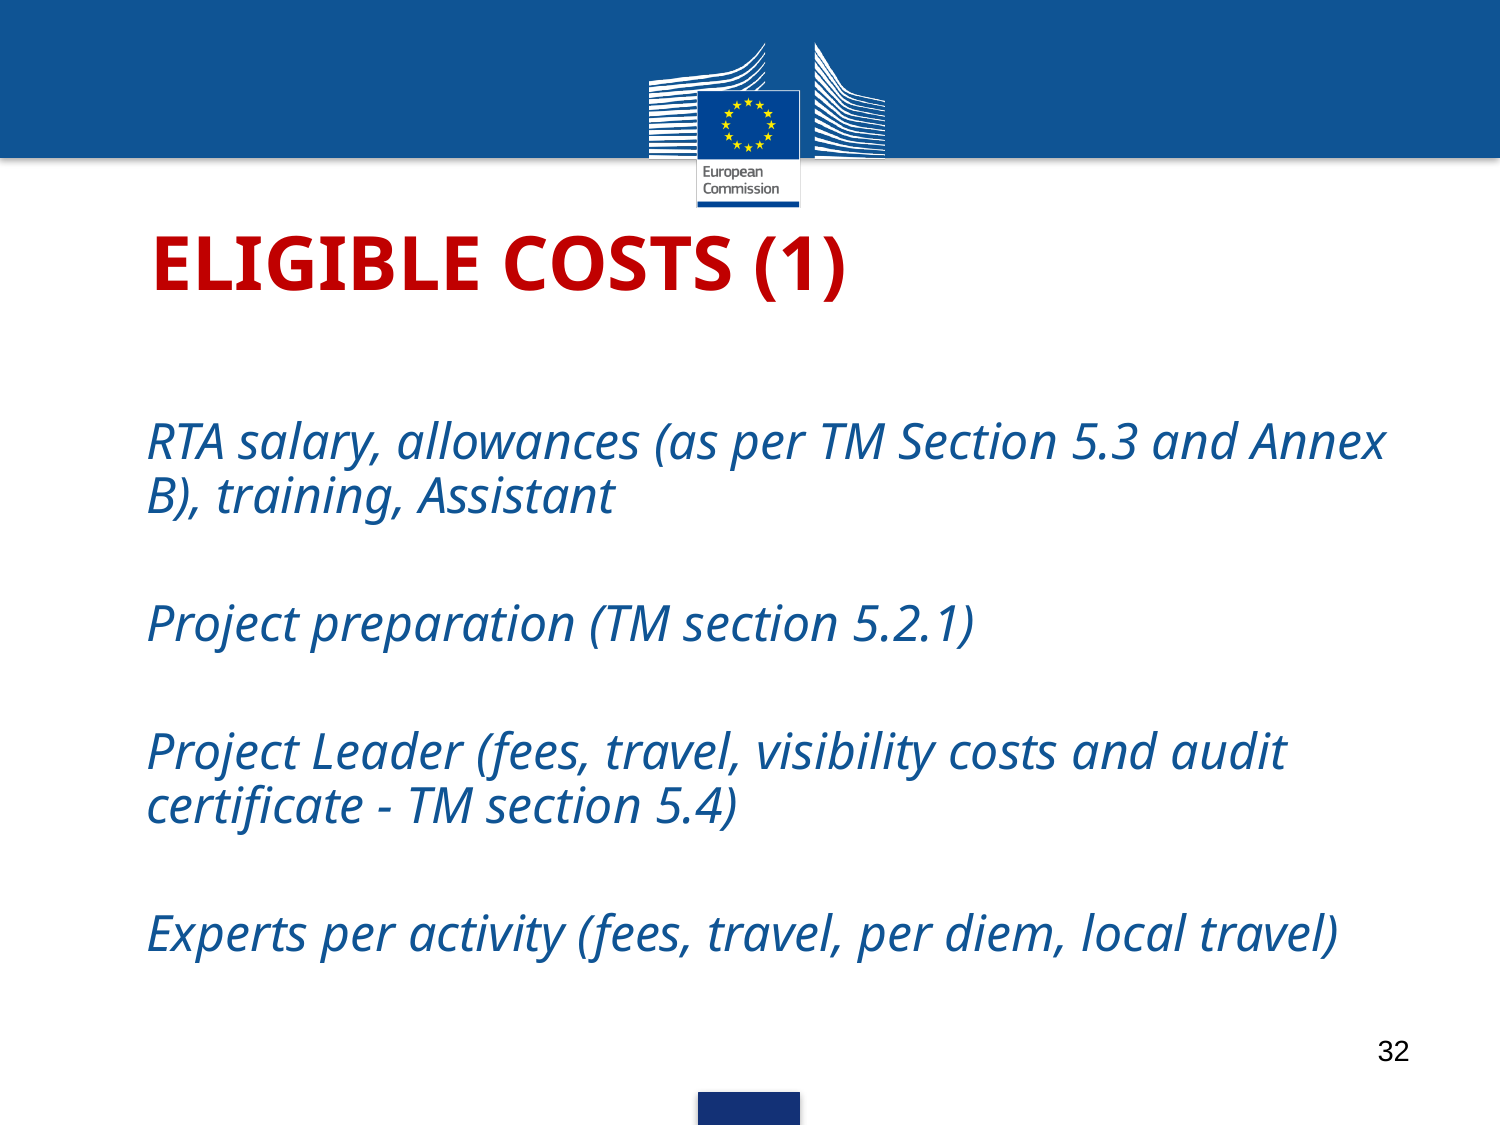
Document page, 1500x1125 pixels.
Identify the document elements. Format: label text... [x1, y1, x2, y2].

picture [649, 42, 885, 208]
slide_number 32 [1074, 1024, 1425, 1103]
list RTA salary, allowances (as per TM Section 5.3 and Annex B), training, Assistant Project preparation (TM section 5.2.1) Project Leader (fees, travel, visibility costs and audit certificate - TM section 5.4) Experts per activity (fees, travel, per diem, local travel) [75, 408, 1425, 988]
title ELIGIBLE COSTS (1) [76, 208, 1427, 313]
